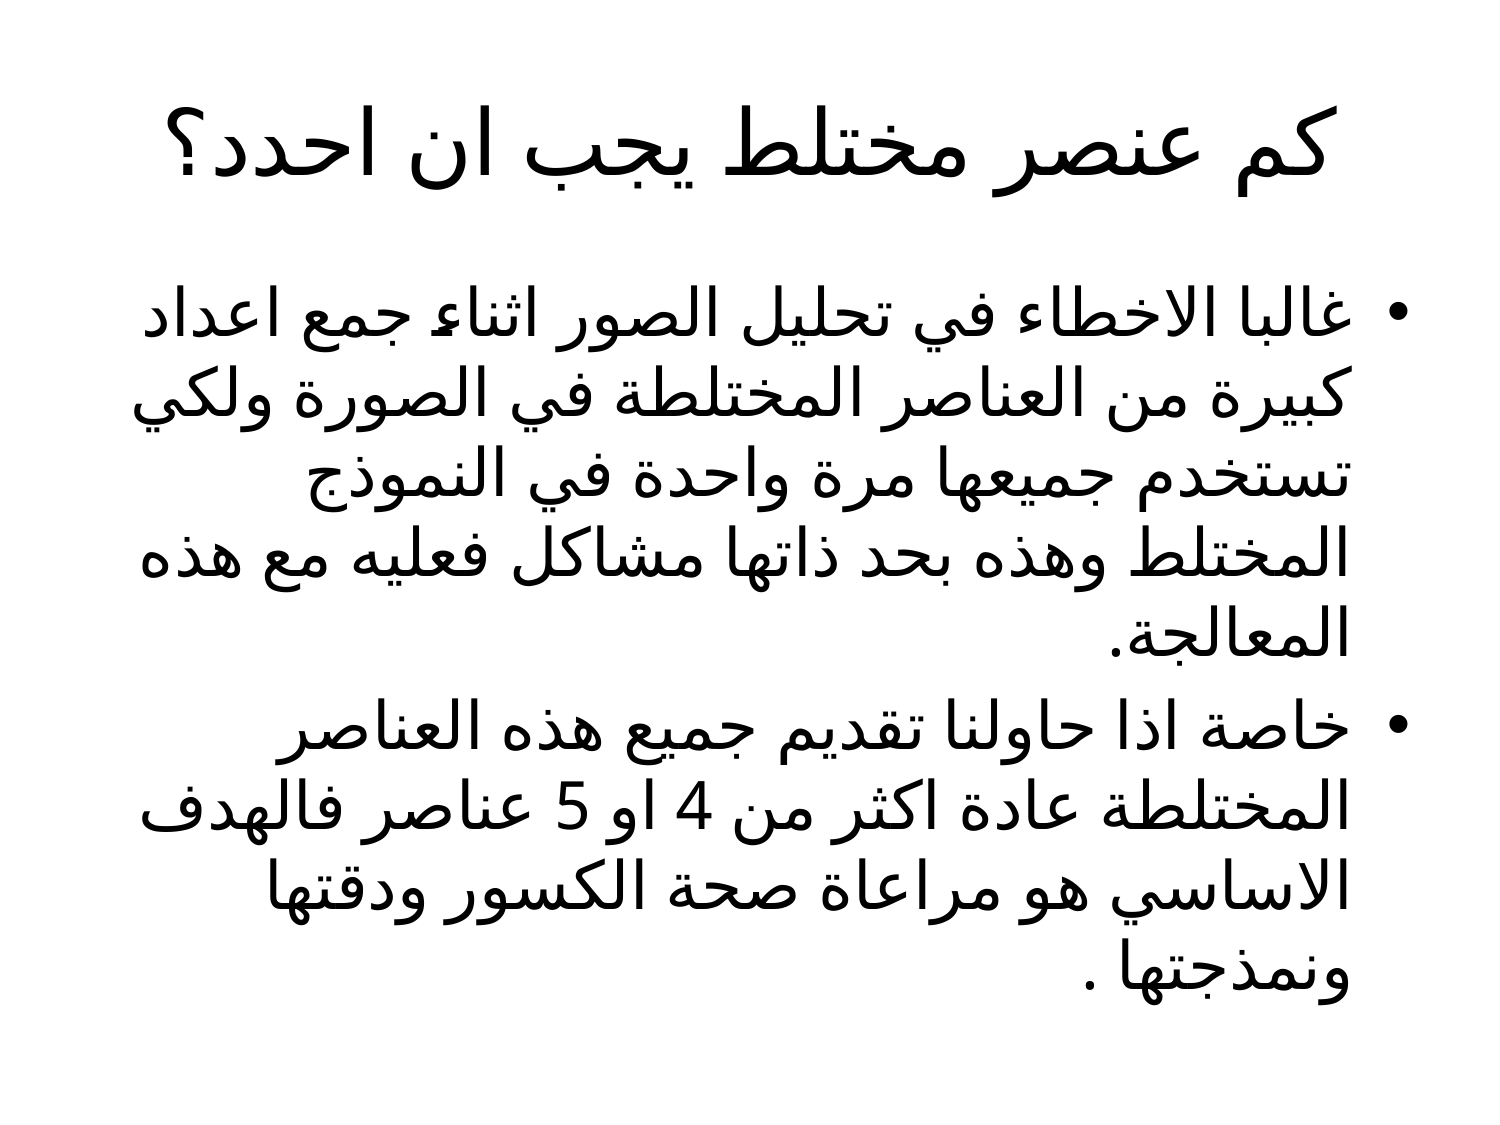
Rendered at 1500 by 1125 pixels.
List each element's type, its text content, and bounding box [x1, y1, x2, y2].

list غالبا الاخطاء في تحليل الصور اثناء جمع اعداد كبيرة من العناصر المختلطة في الصورة ولكي تستخدم جميعها مرة واحدة في النموذج المختلط وهذه بحد ذاتها مشاكل فعليه مع هذه المعالجة. خاصة اذا حاولنا تقديم جميع هذه العناصر المختلطة عادة اكثر من 4 او 5 عناصر فالهدف الاساسي هو مراعاة صحة الكسور ودقتها ونمذجتها . [75, 262, 1425, 1005]
title كم عنصر مختلط يجب ان احدد؟ [75, 45, 1425, 233]
